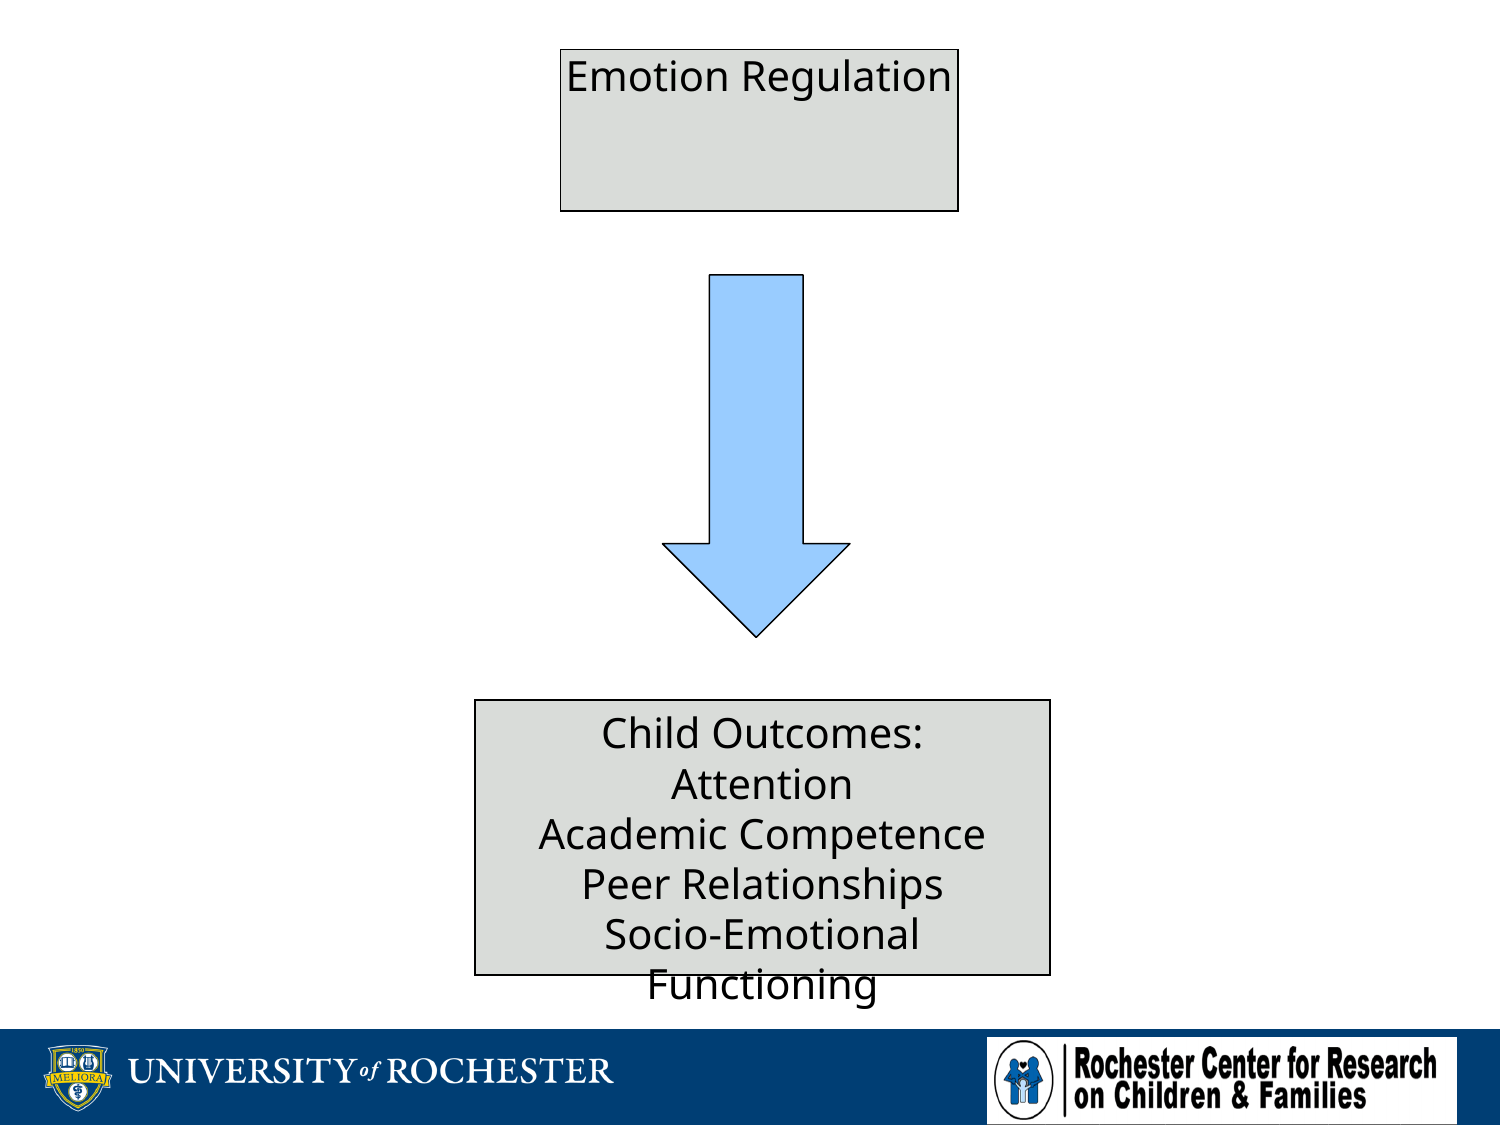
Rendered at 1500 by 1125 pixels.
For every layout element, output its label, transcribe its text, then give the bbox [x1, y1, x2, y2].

text_box Child Outcomes: Attention Academic Competence Peer Relationships Socio-Emotional Functioning [474, 699, 1050, 975]
text_box [662, 274, 850, 638]
picture [0, 1029, 1500, 1125]
text_box Emotion Regulation [560, 49, 958, 212]
